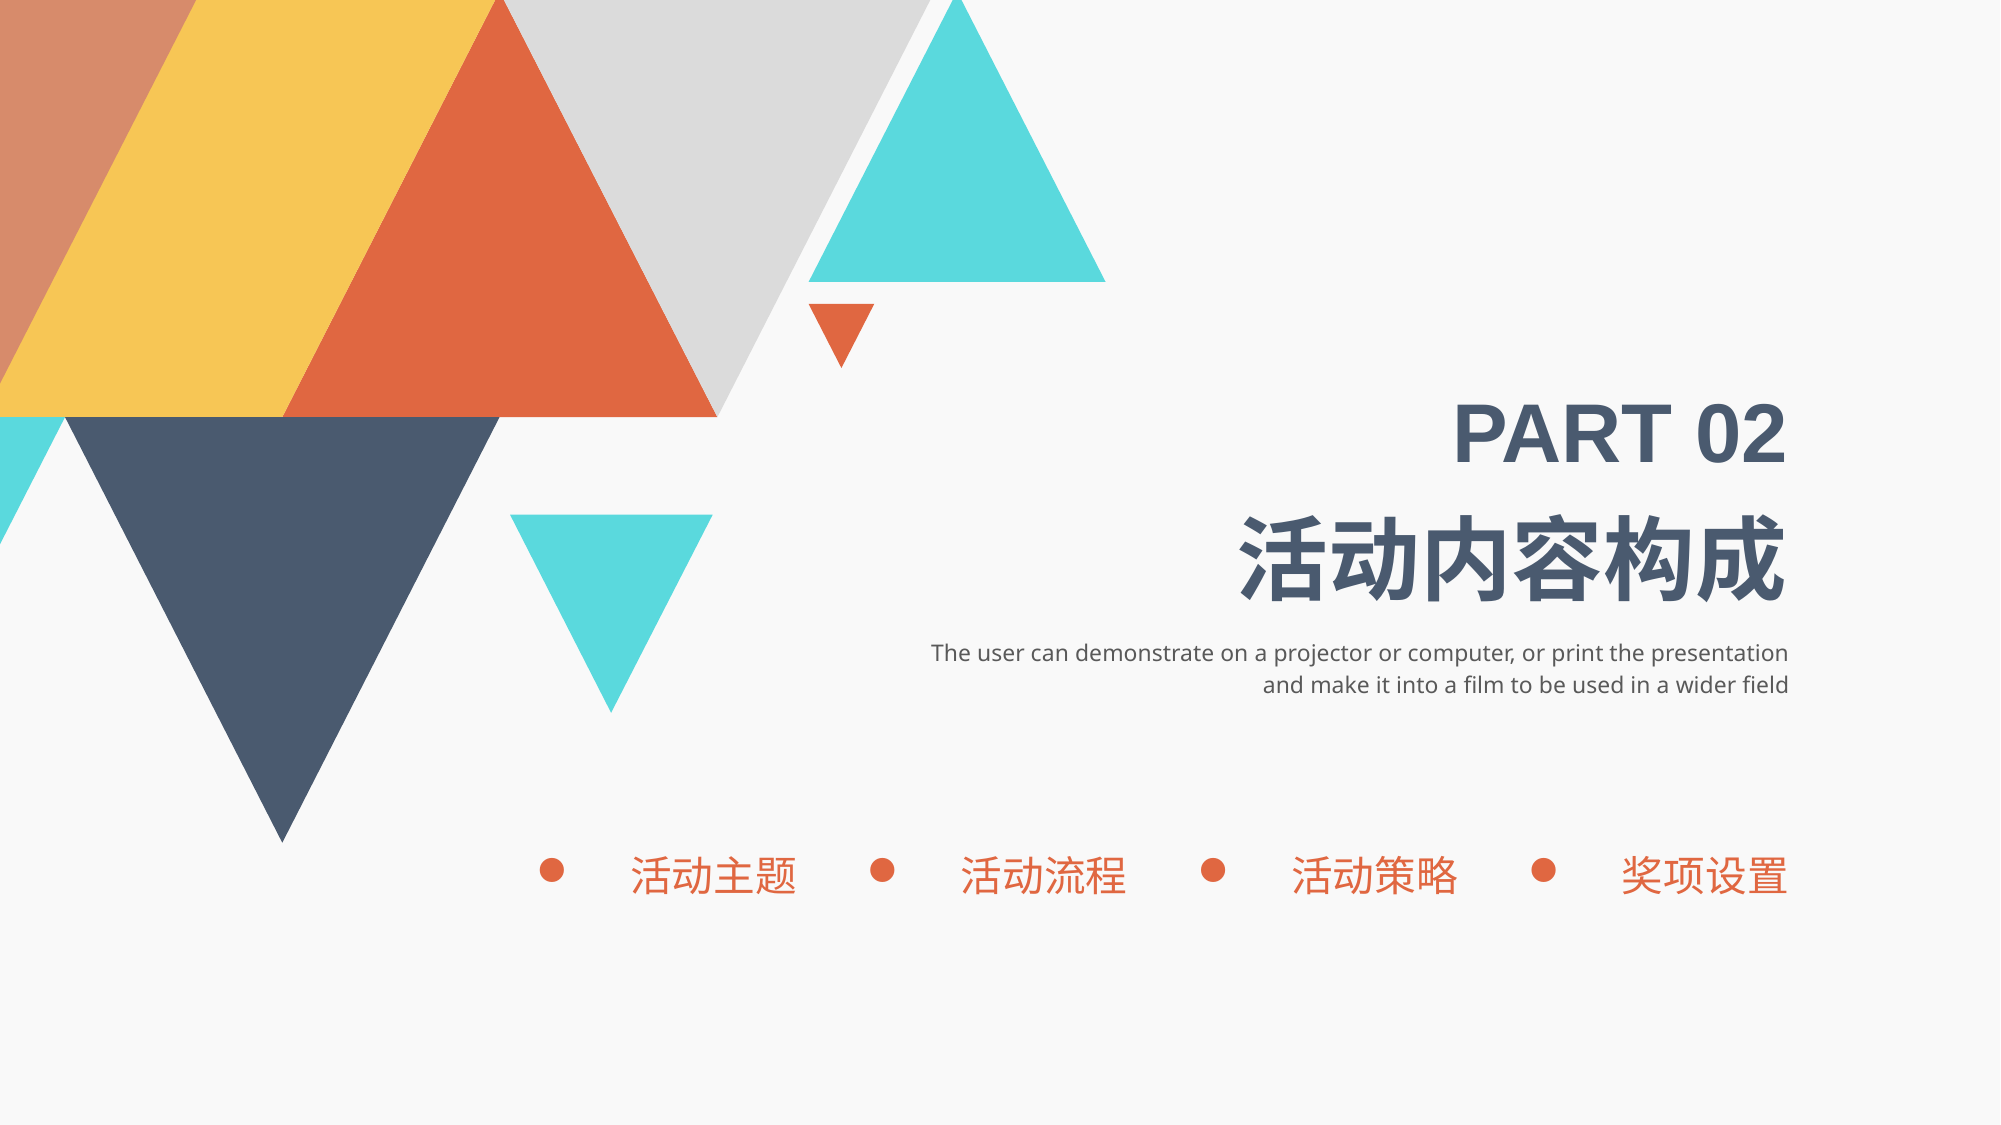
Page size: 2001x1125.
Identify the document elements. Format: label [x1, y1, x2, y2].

picture [0, 0, 1106, 843]
text_box [876, 371, 1805, 707]
text_box [519, 842, 1805, 909]
